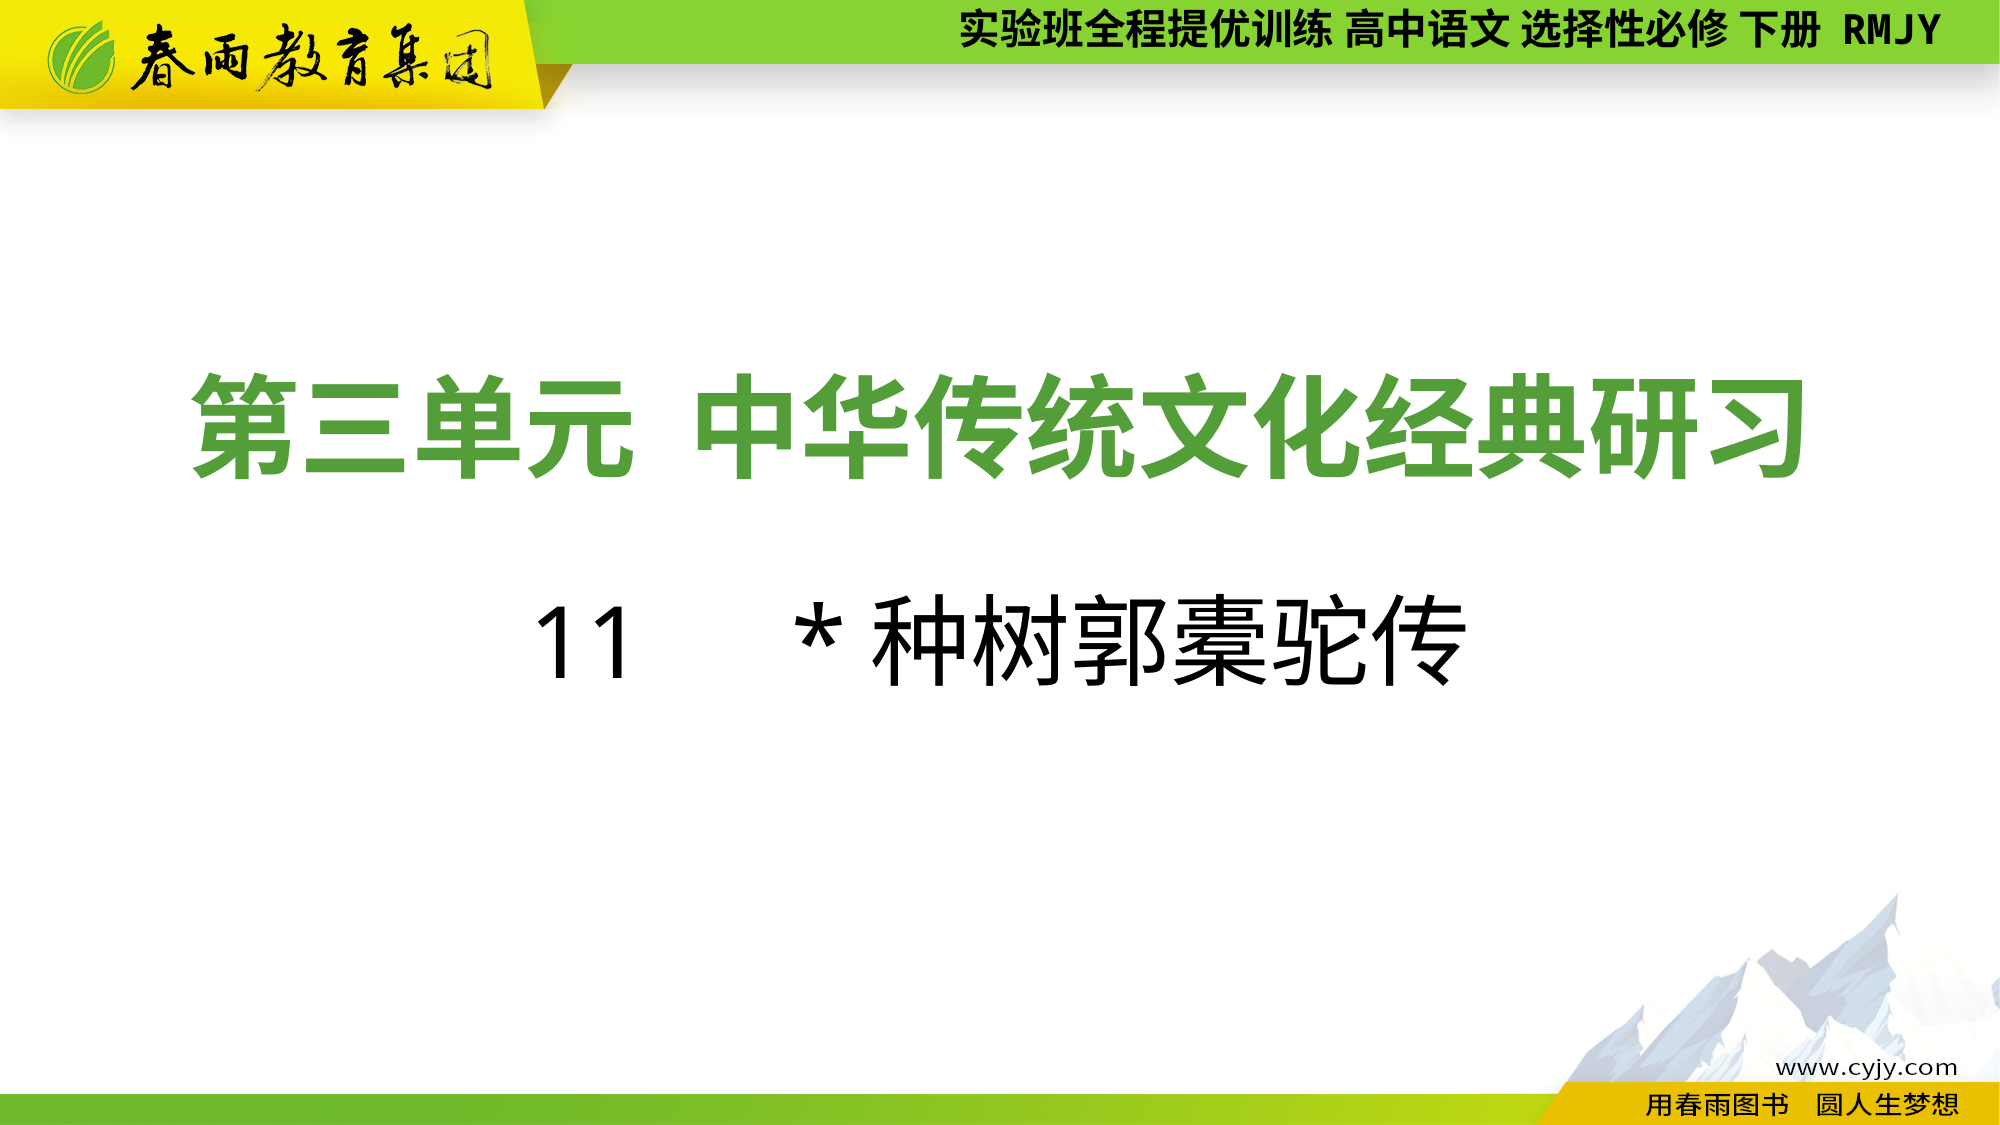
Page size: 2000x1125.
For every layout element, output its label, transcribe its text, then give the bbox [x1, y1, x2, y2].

text_box 11 *种树郭橐驼传 [54, 511, 1946, 706]
text_box 第三单元 中华传统文化经典研习 [54, 282, 1946, 500]
picture [0, 0, 2000, 1125]
